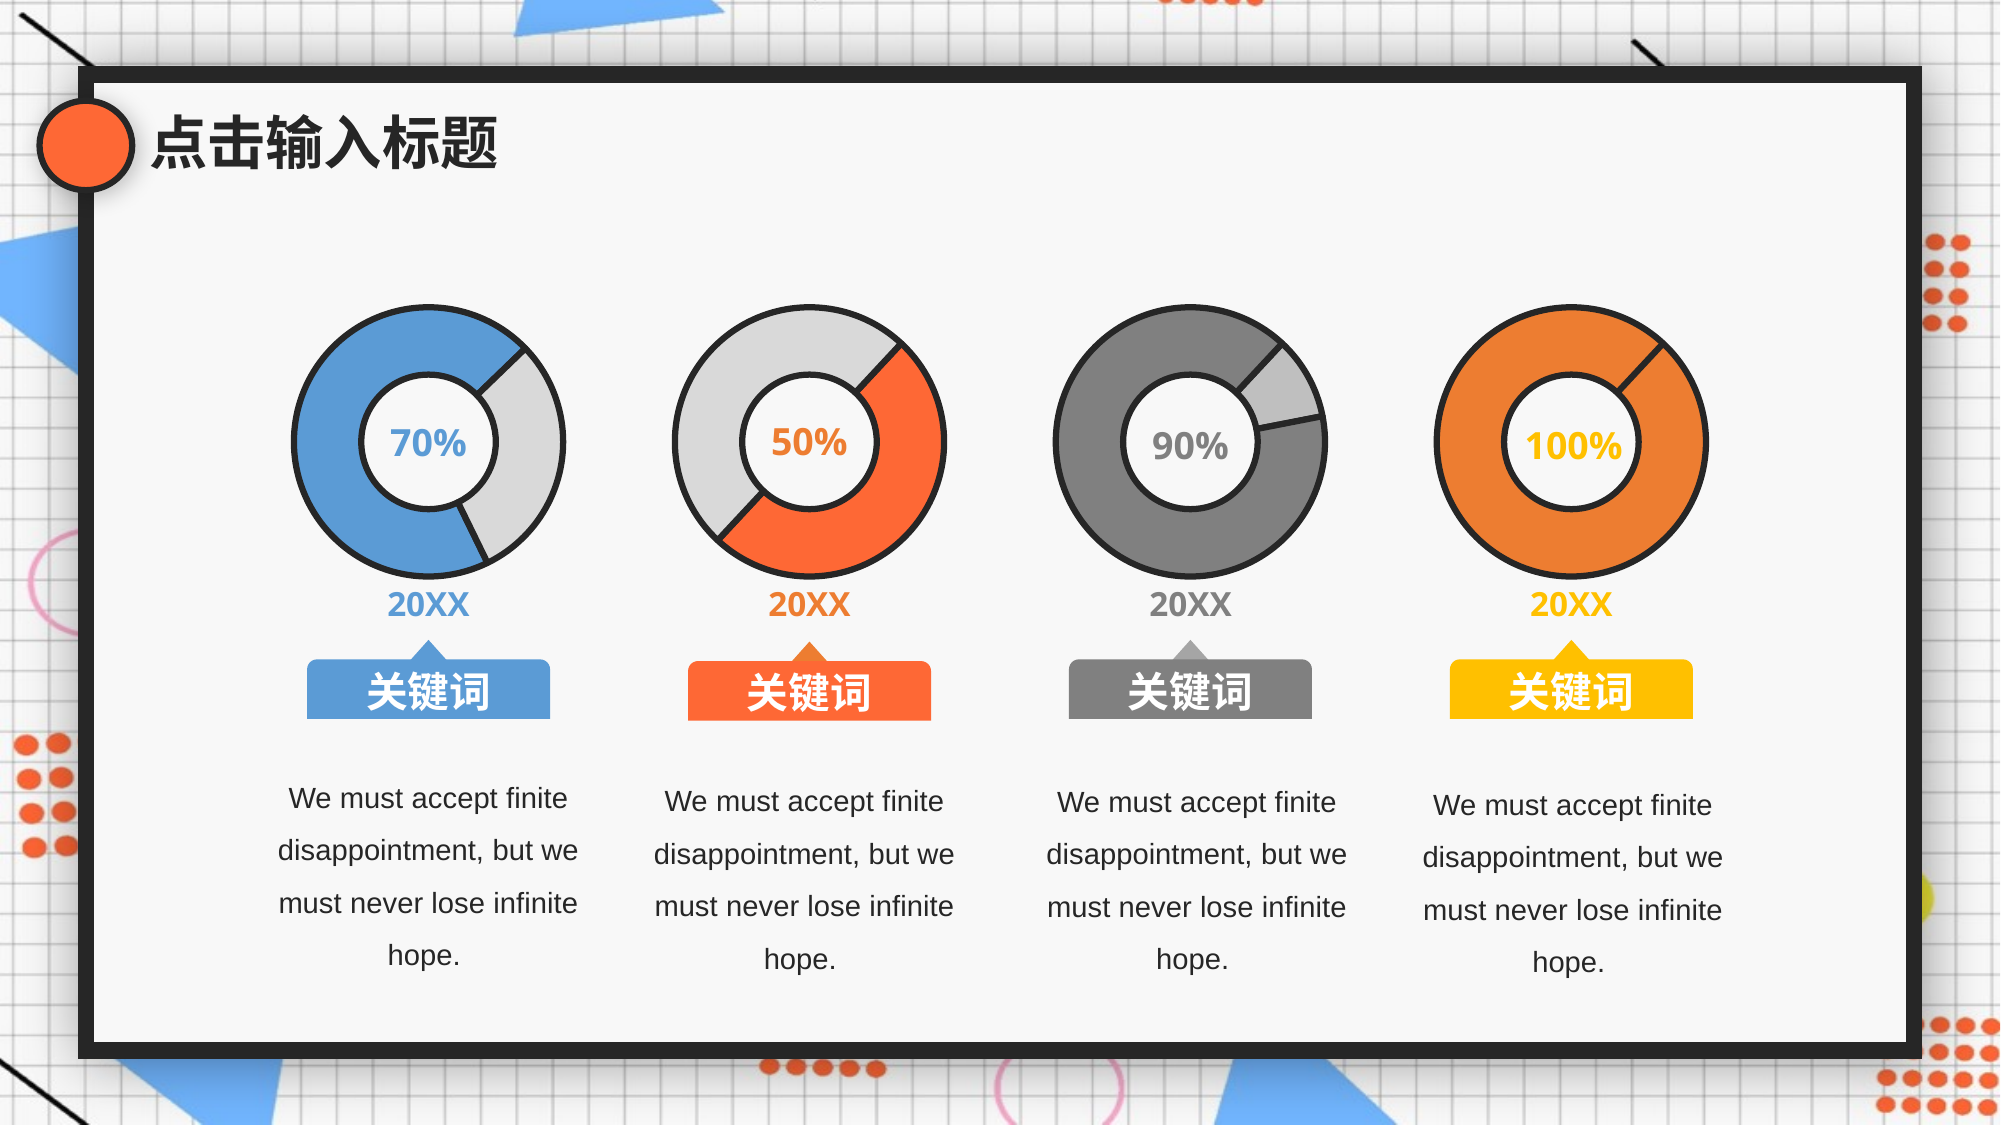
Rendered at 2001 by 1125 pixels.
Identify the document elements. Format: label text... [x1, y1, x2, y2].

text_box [253, 301, 1747, 721]
text_box We must accept finite disappointment, but we must never lose infinite hope. [258, 754, 599, 979]
picture [0, 0, 2001, 1125]
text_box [39, 99, 516, 191]
text_box We must accept finite disappointment, but we must never lose infinite hope. [1026, 758, 1368, 983]
text_box We must accept finite disappointment, but we must never lose infinite hope. [1402, 761, 1744, 986]
text_box We must accept finite disappointment, but we must never lose infinite hope. [634, 757, 976, 983]
text_box [85, 73, 1915, 1051]
